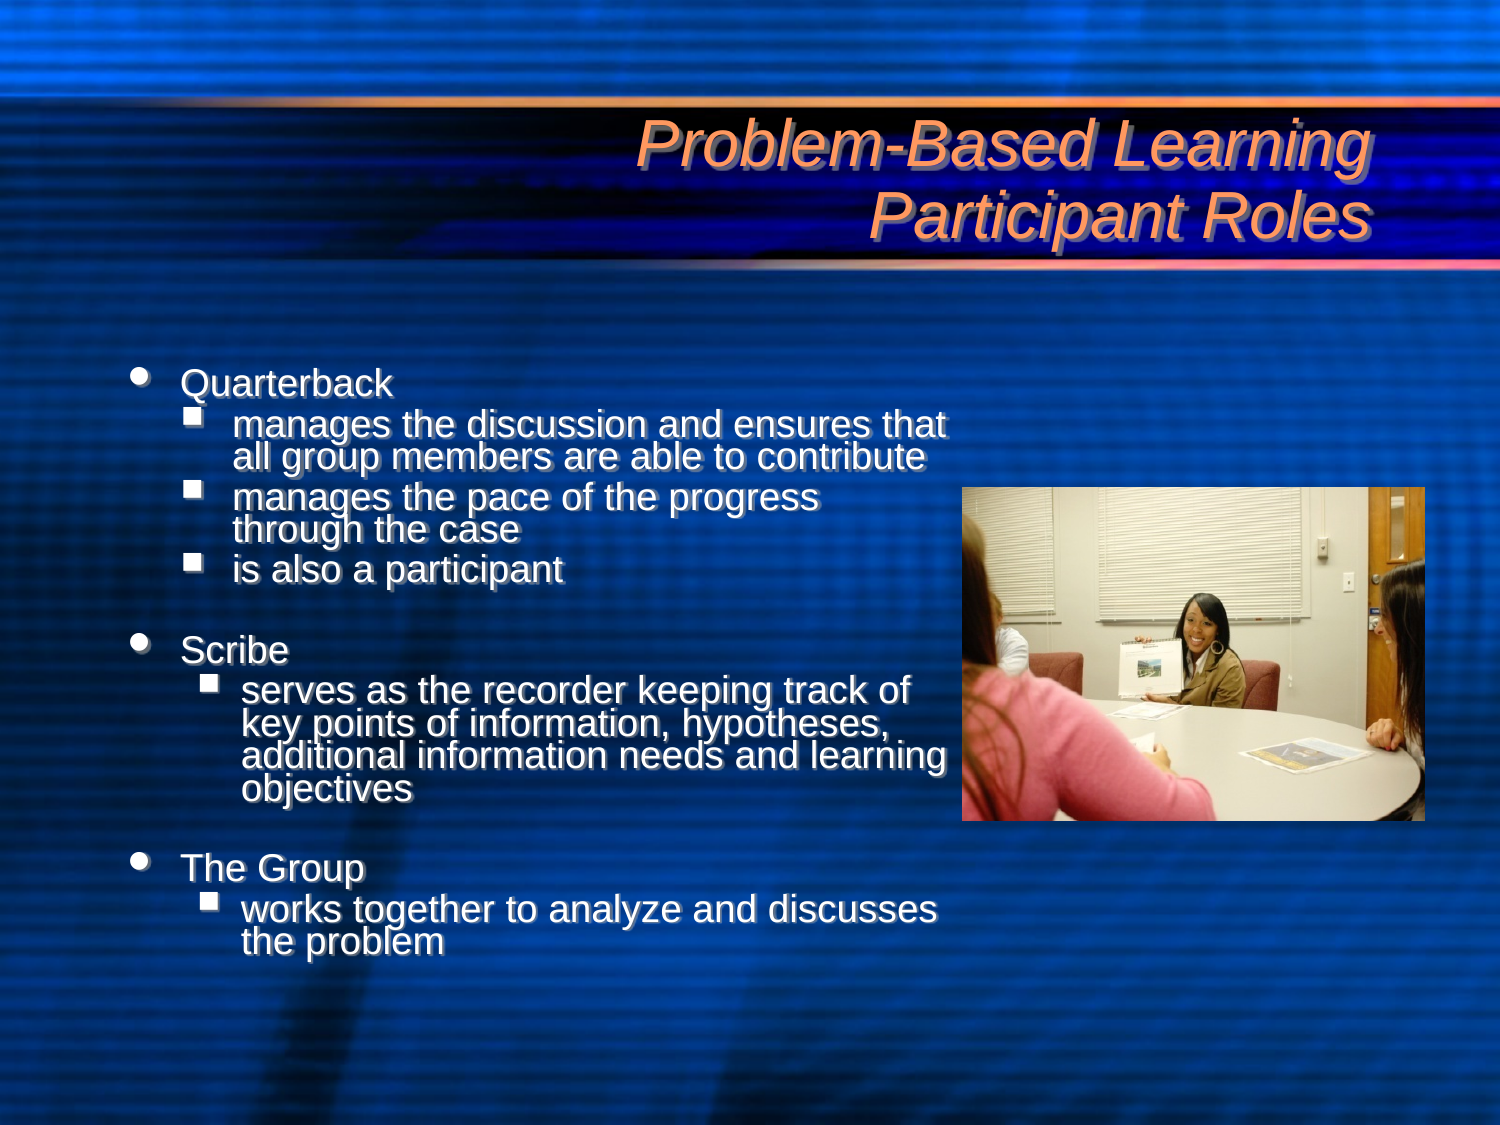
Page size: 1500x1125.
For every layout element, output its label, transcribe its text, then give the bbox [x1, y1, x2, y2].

title Problem-Based Learning Participant Roles [112, 99, 1388, 263]
picture [0, 0, 1500, 1125]
list Quarterback manages the discussion and ensures that all group members are able to contribute manages the pace of the progress through the case is also a participant Scribe serves as the recorder keeping track of key points of information, hypotheses, additional information needs and learning objectives The Group works together to analyze and discusses the problem [112, 299, 976, 976]
